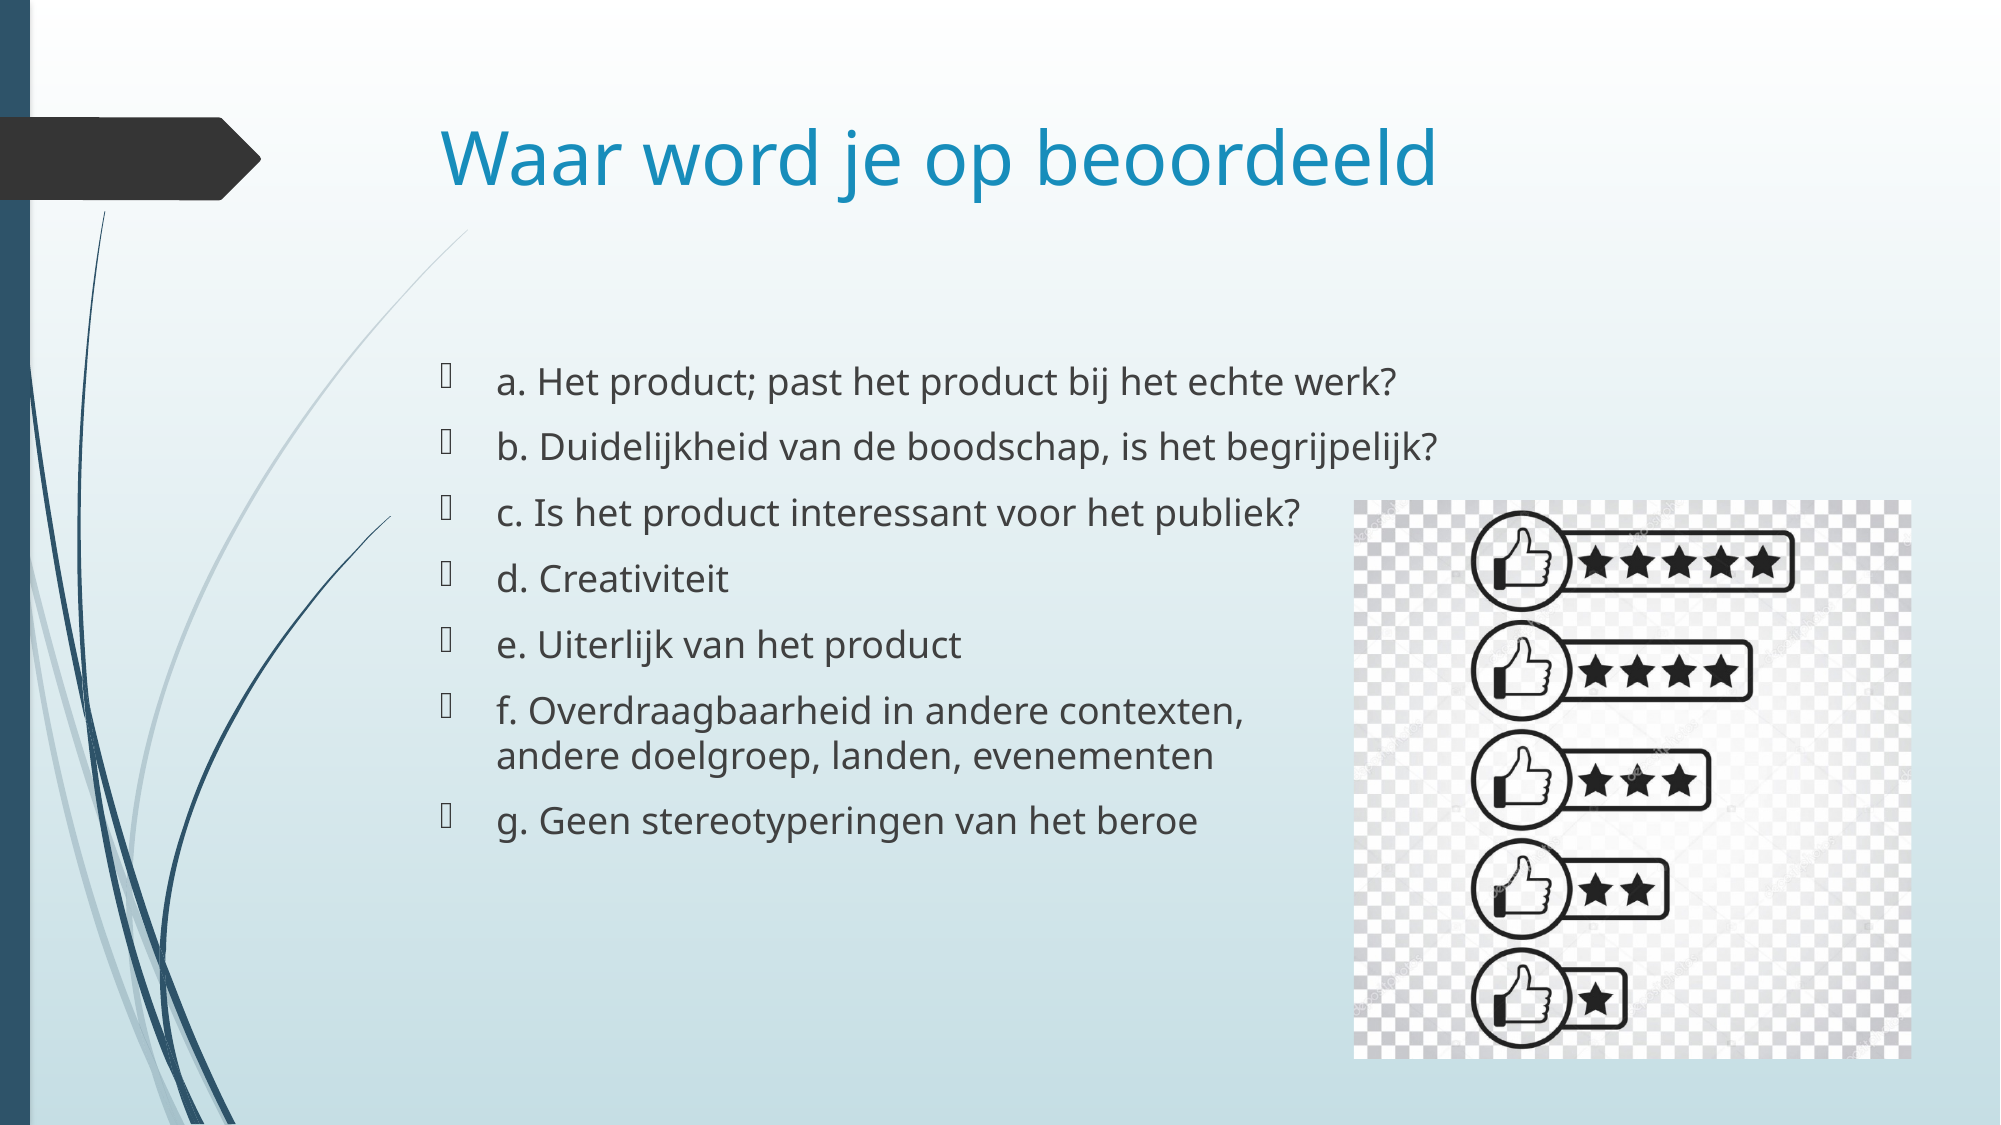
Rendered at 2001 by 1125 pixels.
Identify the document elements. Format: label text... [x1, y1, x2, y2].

picture [1353, 500, 1912, 1059]
list a. Het product; past het product bij het echte werk? b. Duidelijkheid van de boodschap, is het begrijpelijk? c. Is het product interessant voor het publiek? d. Creativiteit e. Uiterlijk van het product f. Overdraagbaarheid in andere contexten, andere doelgroep, landen, evenementen g. Geen stereotyperingen van het beroe [424, 350, 1888, 970]
title Waar word je op beoordeeld [425, 102, 1888, 313]
